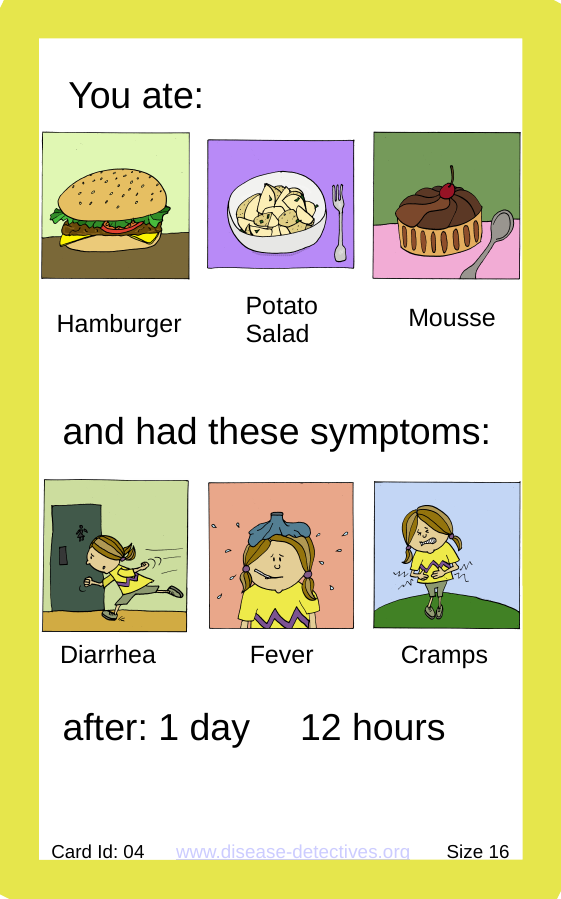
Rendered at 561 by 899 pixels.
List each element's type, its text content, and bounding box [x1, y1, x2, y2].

text_box Mousse [384, 295, 521, 338]
picture [372, 481, 521, 630]
picture [206, 139, 356, 270]
picture [41, 478, 190, 634]
text_box Fever [210, 638, 353, 675]
picture [41, 131, 190, 280]
picture [206, 481, 356, 630]
text_box [18, 17, 544, 881]
text_box Hamburger [41, 301, 230, 344]
text_box Cramps [373, 637, 516, 675]
text_box Potato Salad [230, 283, 350, 354]
picture [372, 131, 521, 280]
text_box Diarrhea [37, 637, 179, 675]
